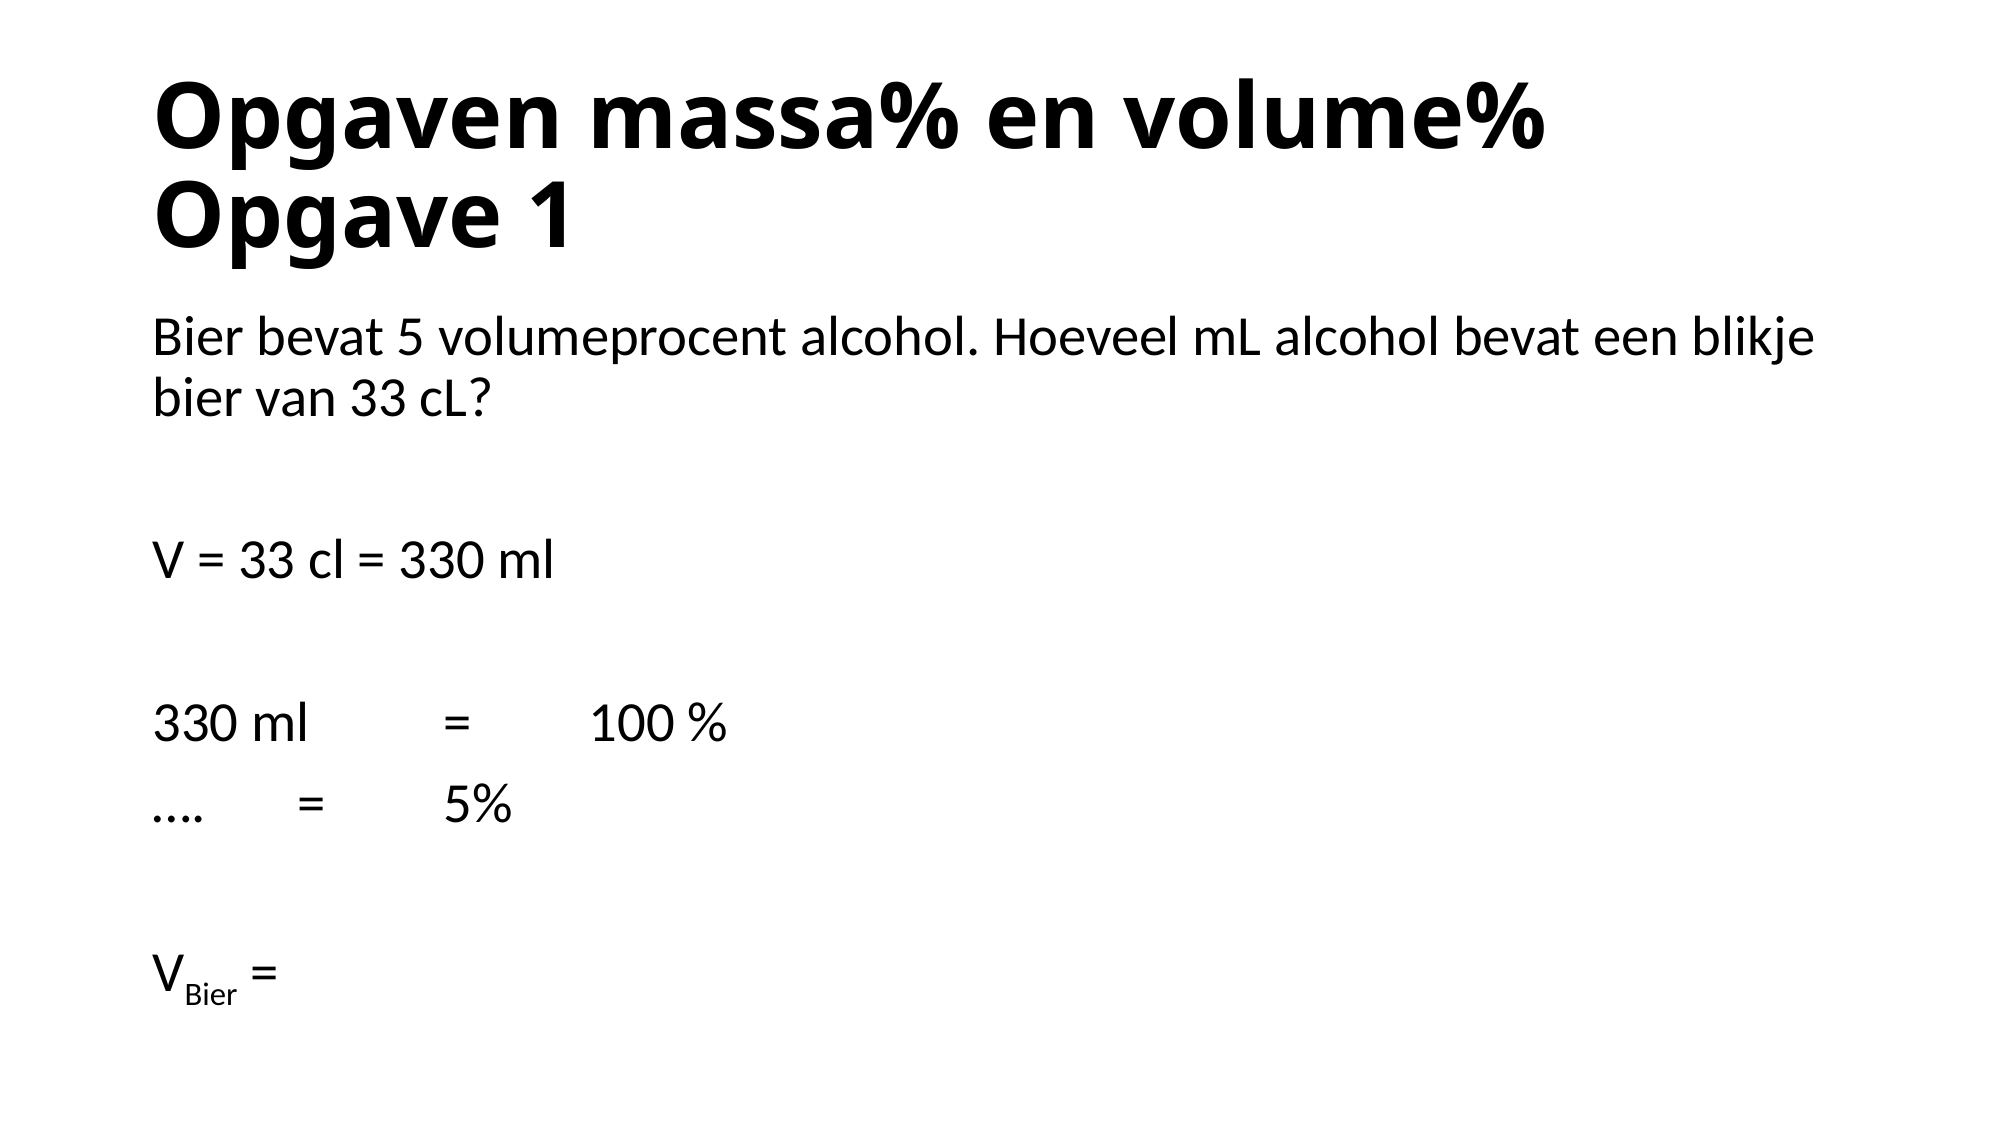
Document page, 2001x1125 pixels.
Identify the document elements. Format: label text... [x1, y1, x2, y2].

title Opgaven massa% en volume% Opgave 1 [137, 59, 1863, 278]
